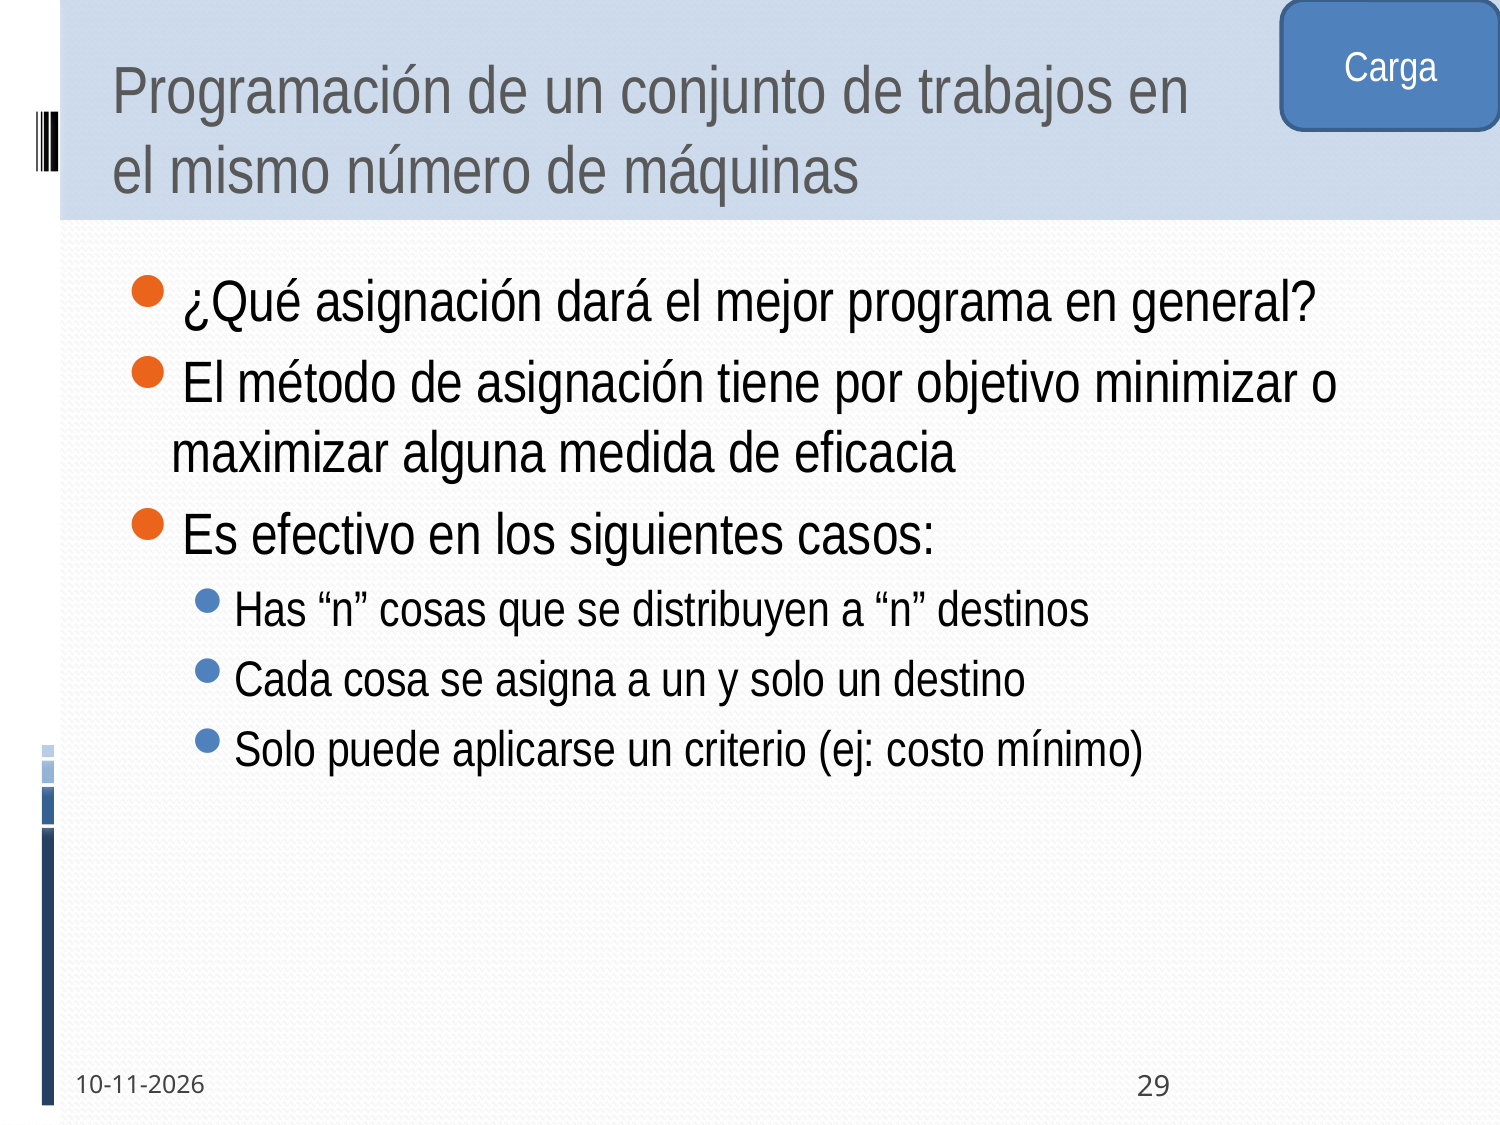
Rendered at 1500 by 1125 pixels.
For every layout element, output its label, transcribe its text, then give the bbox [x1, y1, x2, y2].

list ¿Qué asignación dará el mejor programa en general? El método de asignación tiene por objetivo minimizar o maximizar alguna medida de eficacia Es efectivo en los siguientes casos: Has “n” cosas que se distribuyen a “n” destinos Cada cosa se asigna a un y solo un destino Solo puede aplicarse un criterio (ej: costo mínimo) [111, 255, 1436, 1038]
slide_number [75, 1042, 243, 1103]
slide_number 29 [1045, 1046, 1171, 1107]
title Programación de un conjunto de trabajos en el mismo número de máquinas [111, 18, 1247, 207]
text_box Carga [1279, 0, 1500, 132]
